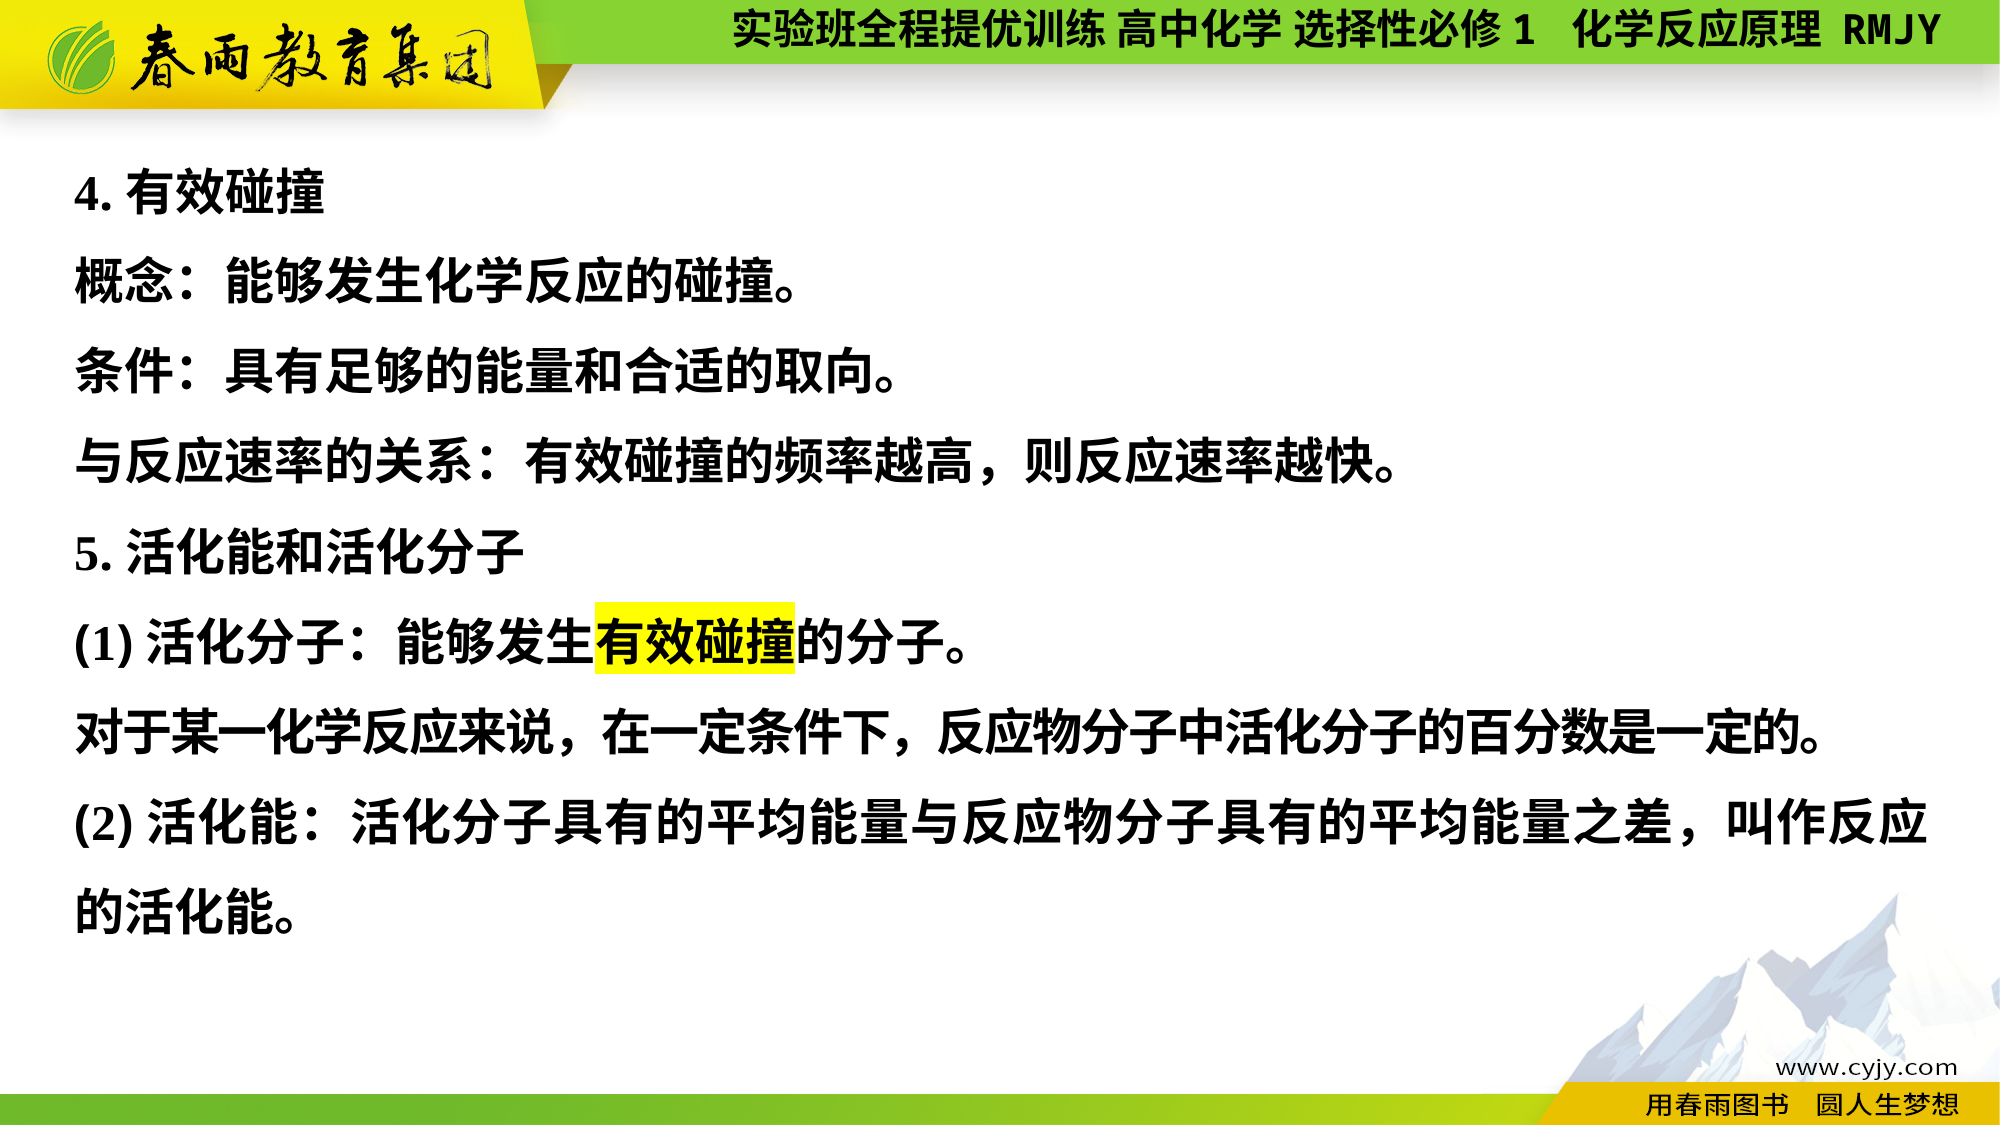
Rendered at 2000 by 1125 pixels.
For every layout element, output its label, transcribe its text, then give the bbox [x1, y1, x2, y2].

picture [0, 0, 2000, 1125]
list 4.有效碰撞 概念：能够发生化学反应的碰撞。 条件：具有足够的能量和合适的取向。 与反应速率的关系：有效碰撞的频率越高，则反应速率越快。 5.活化能和活化分子 (1)活化分子：能够发生有效碰撞的分子。 对于某一化学反应来说，在一定条件下，反应物分子中活化分子的百分数是一定的。 (2)活化能：活化分子具有的平均能量与反应物分子具有的平均能量之差，叫作反应的活化能。 [59, 122, 1944, 956]
